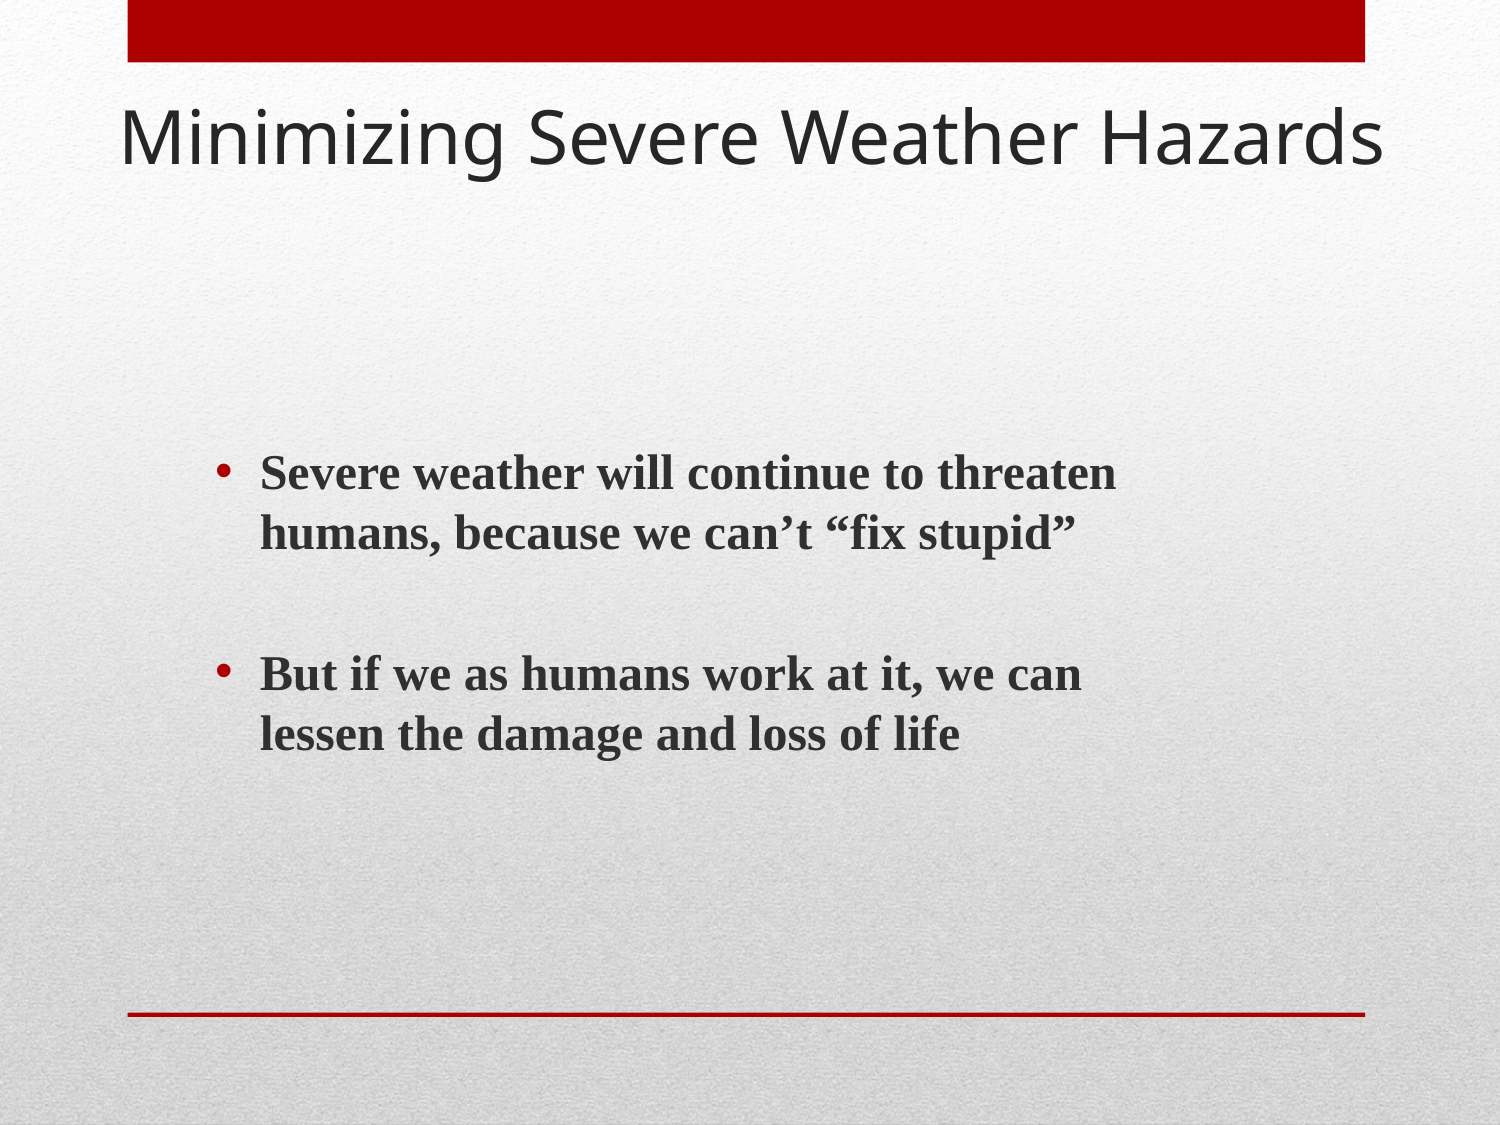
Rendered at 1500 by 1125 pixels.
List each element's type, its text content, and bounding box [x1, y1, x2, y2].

list Severe weather will continue to threaten humans, because we can’t “fix stupid” But if we as humans work at it, we can lessen the damage and loss of life [200, 237, 1225, 963]
title Minimizing Severe Weather Hazards [8, 62, 1496, 188]
